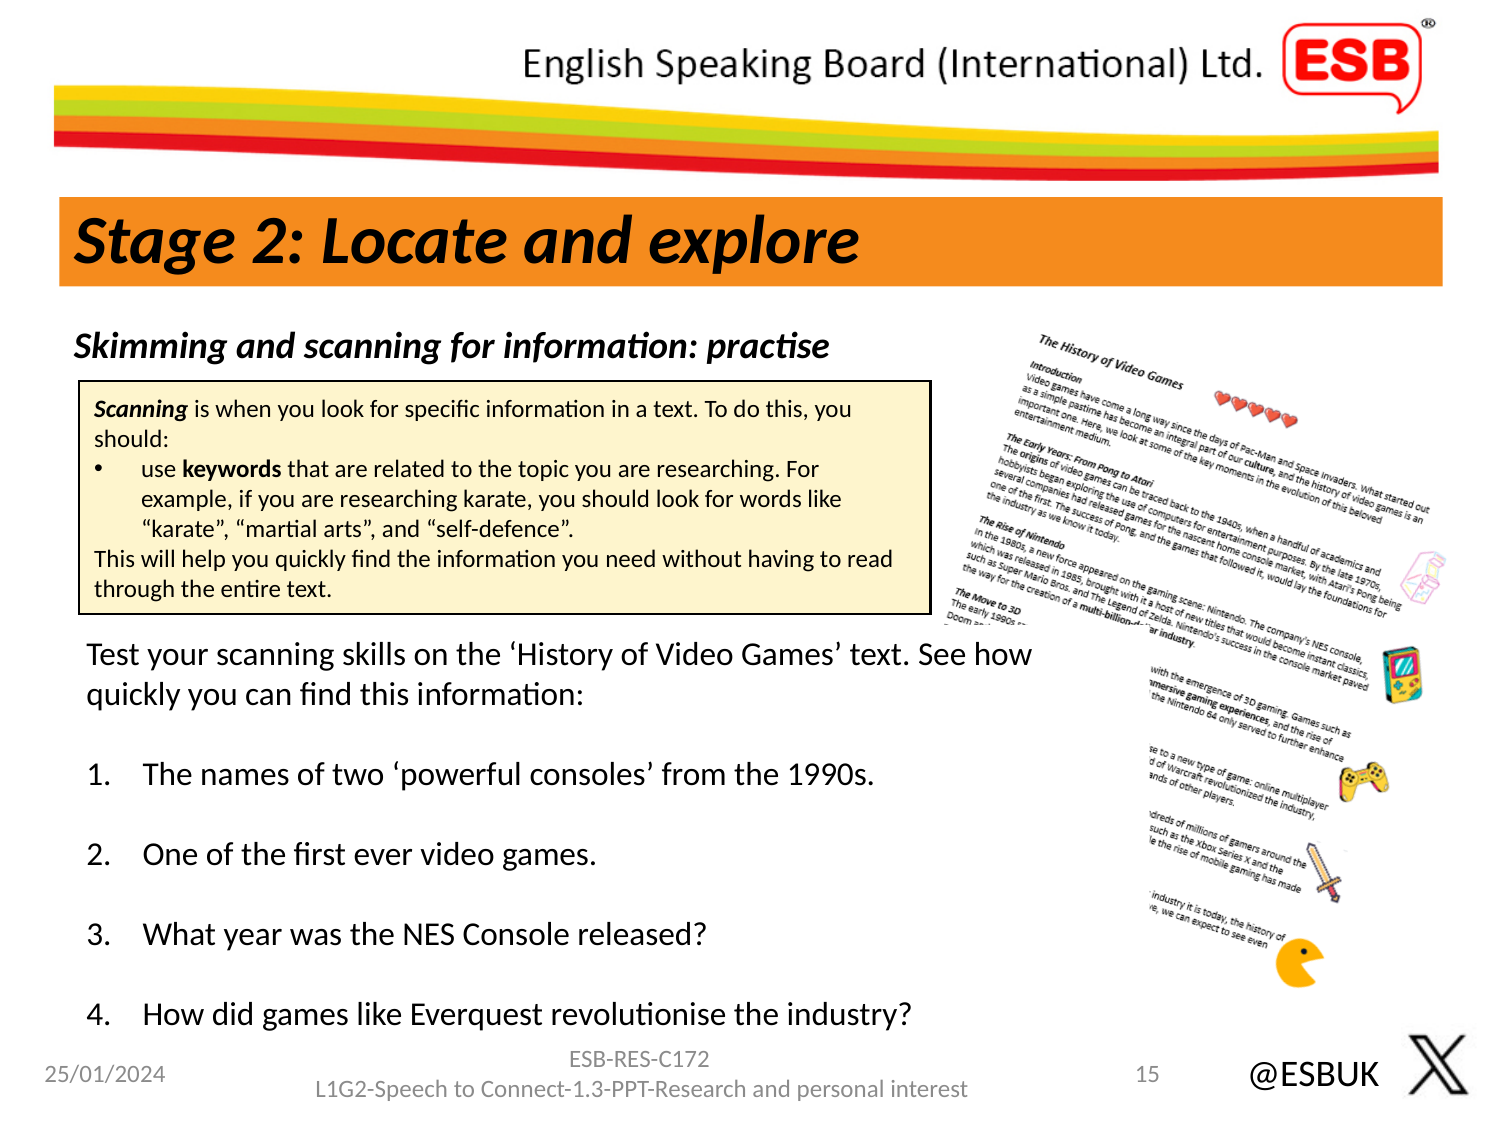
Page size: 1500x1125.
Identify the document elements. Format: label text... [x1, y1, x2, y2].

picture [1401, 1023, 1481, 1107]
text_box Stage 2: Locate and explore [59, 197, 1443, 287]
text_box Test your scanning skills on the ‘History of Video Games’ text. See how quickly you can find this information: The names of two ‘powerful consoles’ from the 1990s. One of the first ever video games. What year was the NES Console released? How did games like Everquest revolutionise the industry? [71, 624, 1150, 1039]
slide_number 15 [930, 1042, 1176, 1103]
text_box Skimming and scanning for information: practise [59, 314, 882, 374]
text_box Scanning is when you look for specific information in a text. To do this, you should: use keywords that are related to the topic you are researching. For example, if you are researching karate, you should look for words like “karate”, “martial arts”, and “self-defence”. This will help you quickly find the information you need without having to read through the entire text. [78, 380, 932, 615]
footer ESB-RES-C172 L1G2-Speech to Connect-1.3-PPT-Research and personal interest [285, 1042, 930, 1103]
picture [0, 0, 1500, 189]
picture [929, 325, 1496, 1003]
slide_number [29, 1042, 285, 1103]
